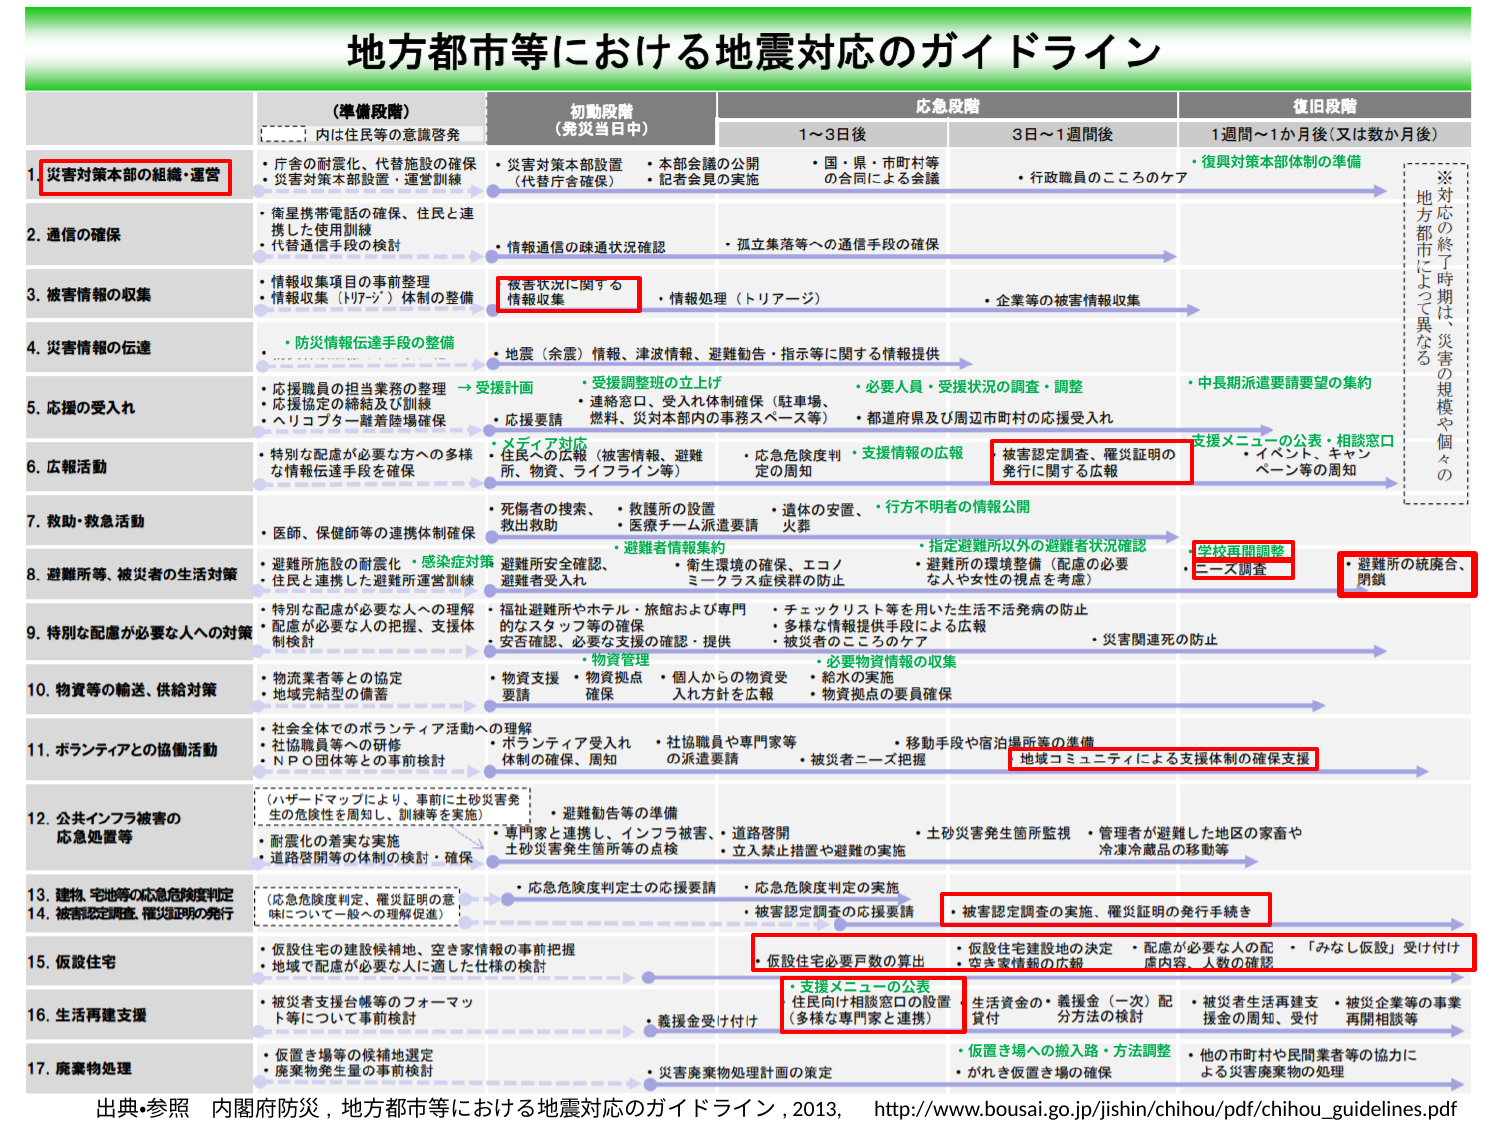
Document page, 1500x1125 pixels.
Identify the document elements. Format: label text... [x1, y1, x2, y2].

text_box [265, 144, 1449, 1069]
picture [18, 0, 1477, 1099]
text_box 出典・参照 内閣府防災, 地方都市等における地震対応のガイドライン, 2013, http://www.bousai.go.jp/jishin/chihou/pdf/chihou_guidelines.pdf [17, 1087, 1500, 1125]
